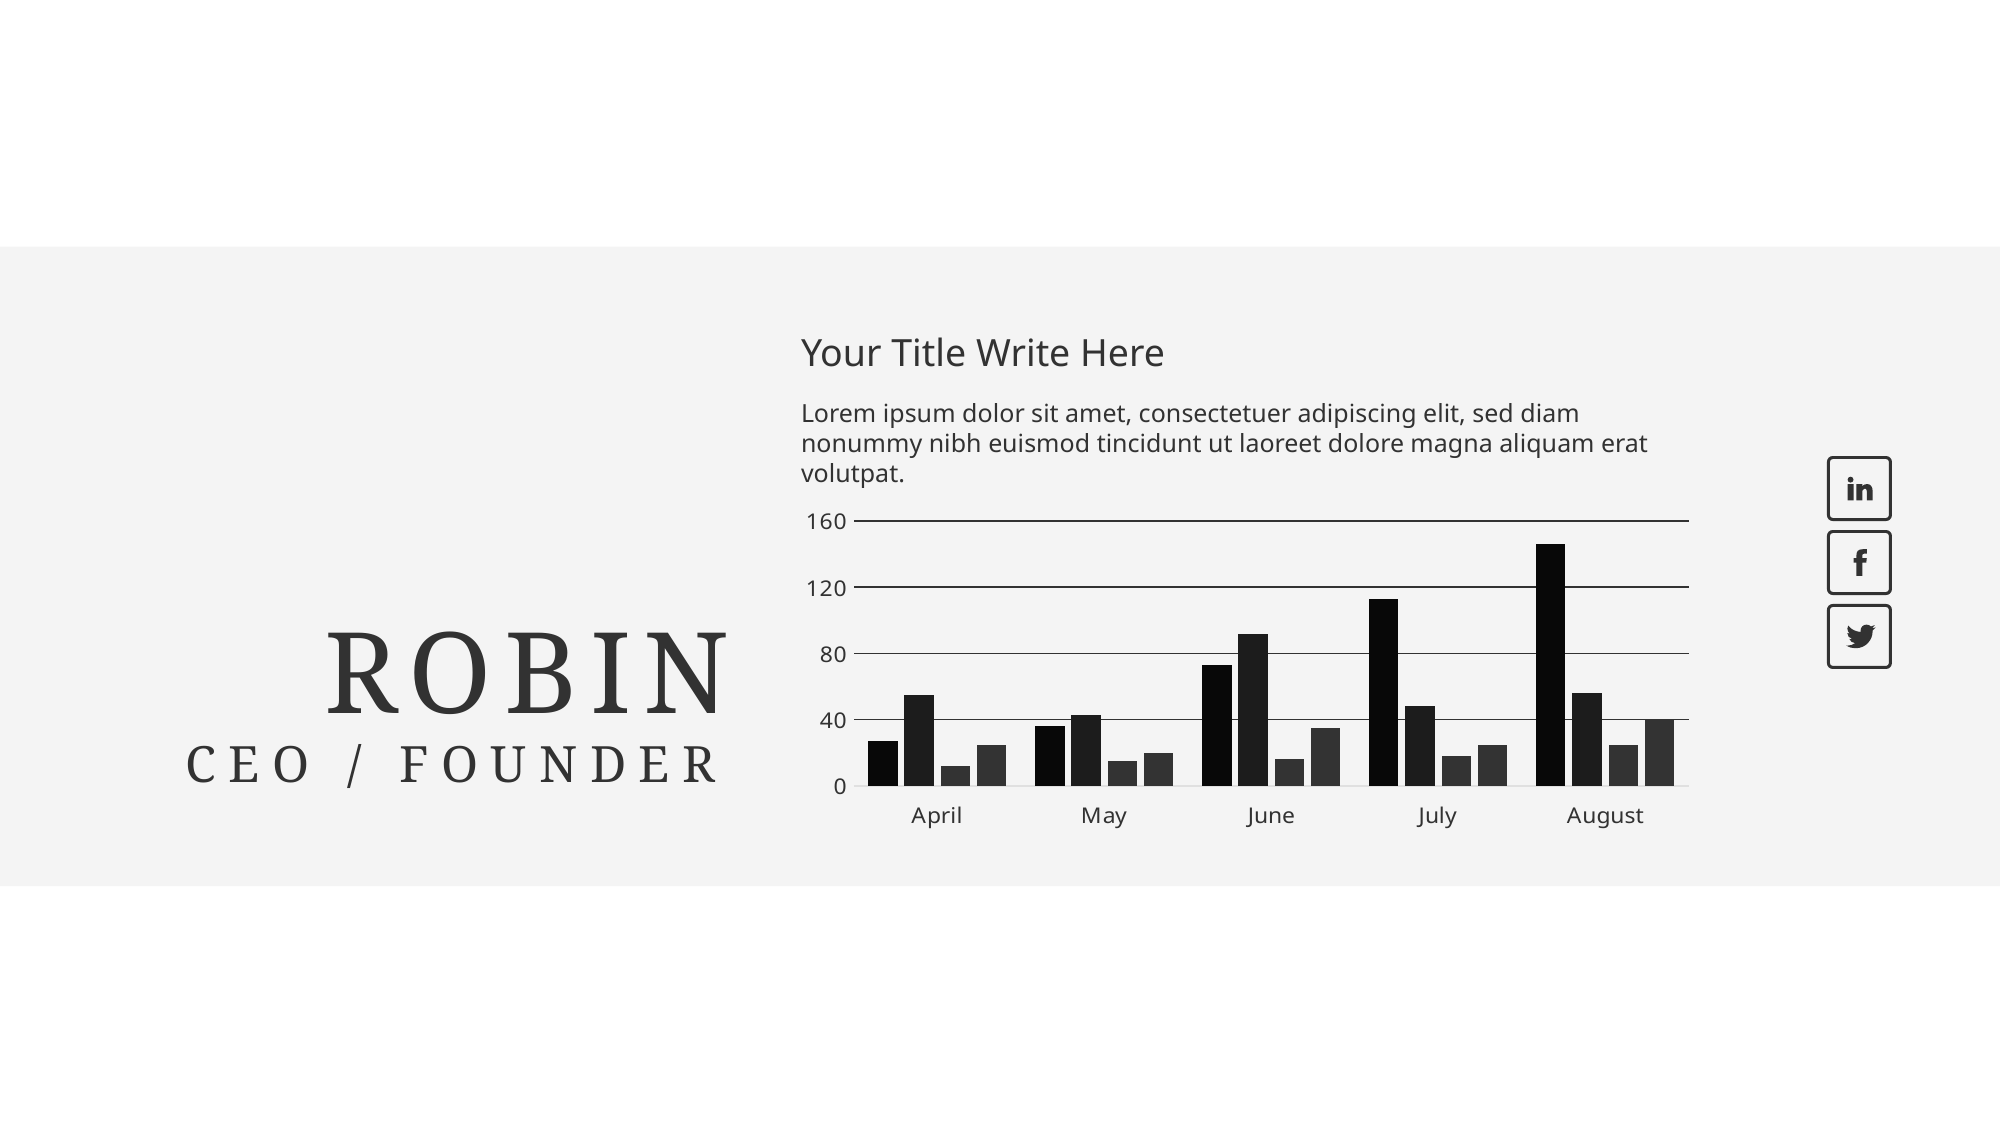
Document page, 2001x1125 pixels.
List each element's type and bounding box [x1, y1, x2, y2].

picture [0, 0, 2000, 1125]
chart [786, 506, 1690, 830]
text_box [1826, 455, 1892, 669]
